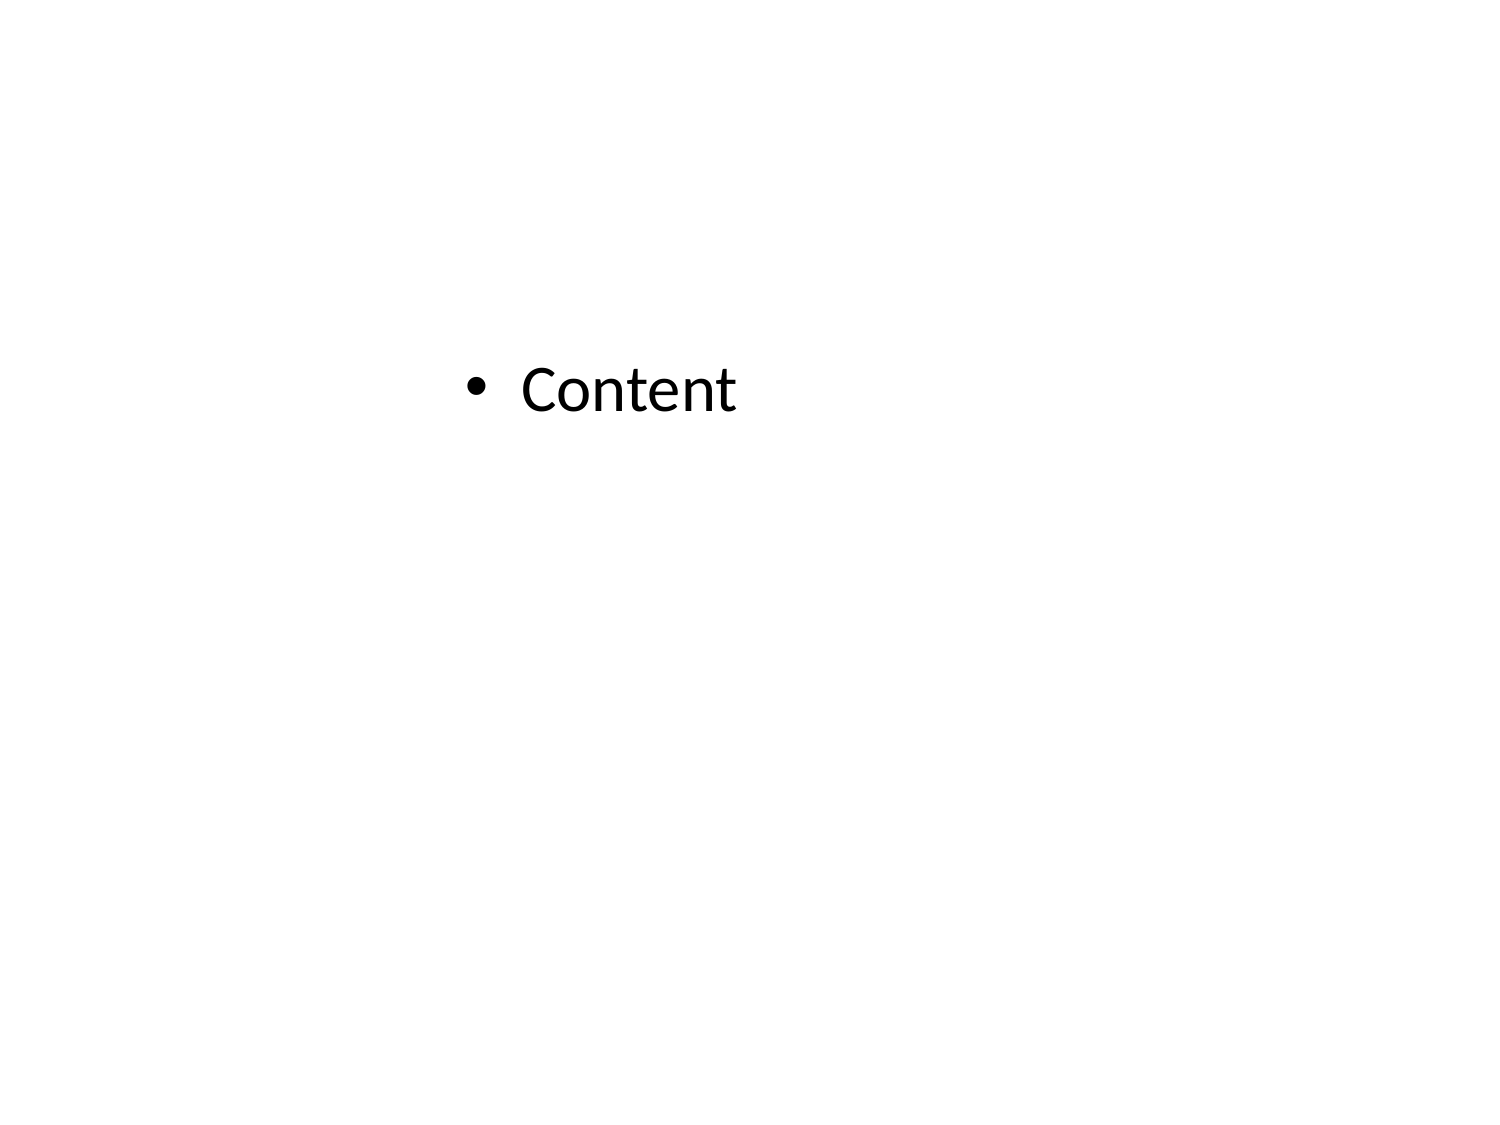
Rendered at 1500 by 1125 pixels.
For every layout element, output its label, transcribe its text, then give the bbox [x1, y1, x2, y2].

list Content [450, 337, 1050, 788]
